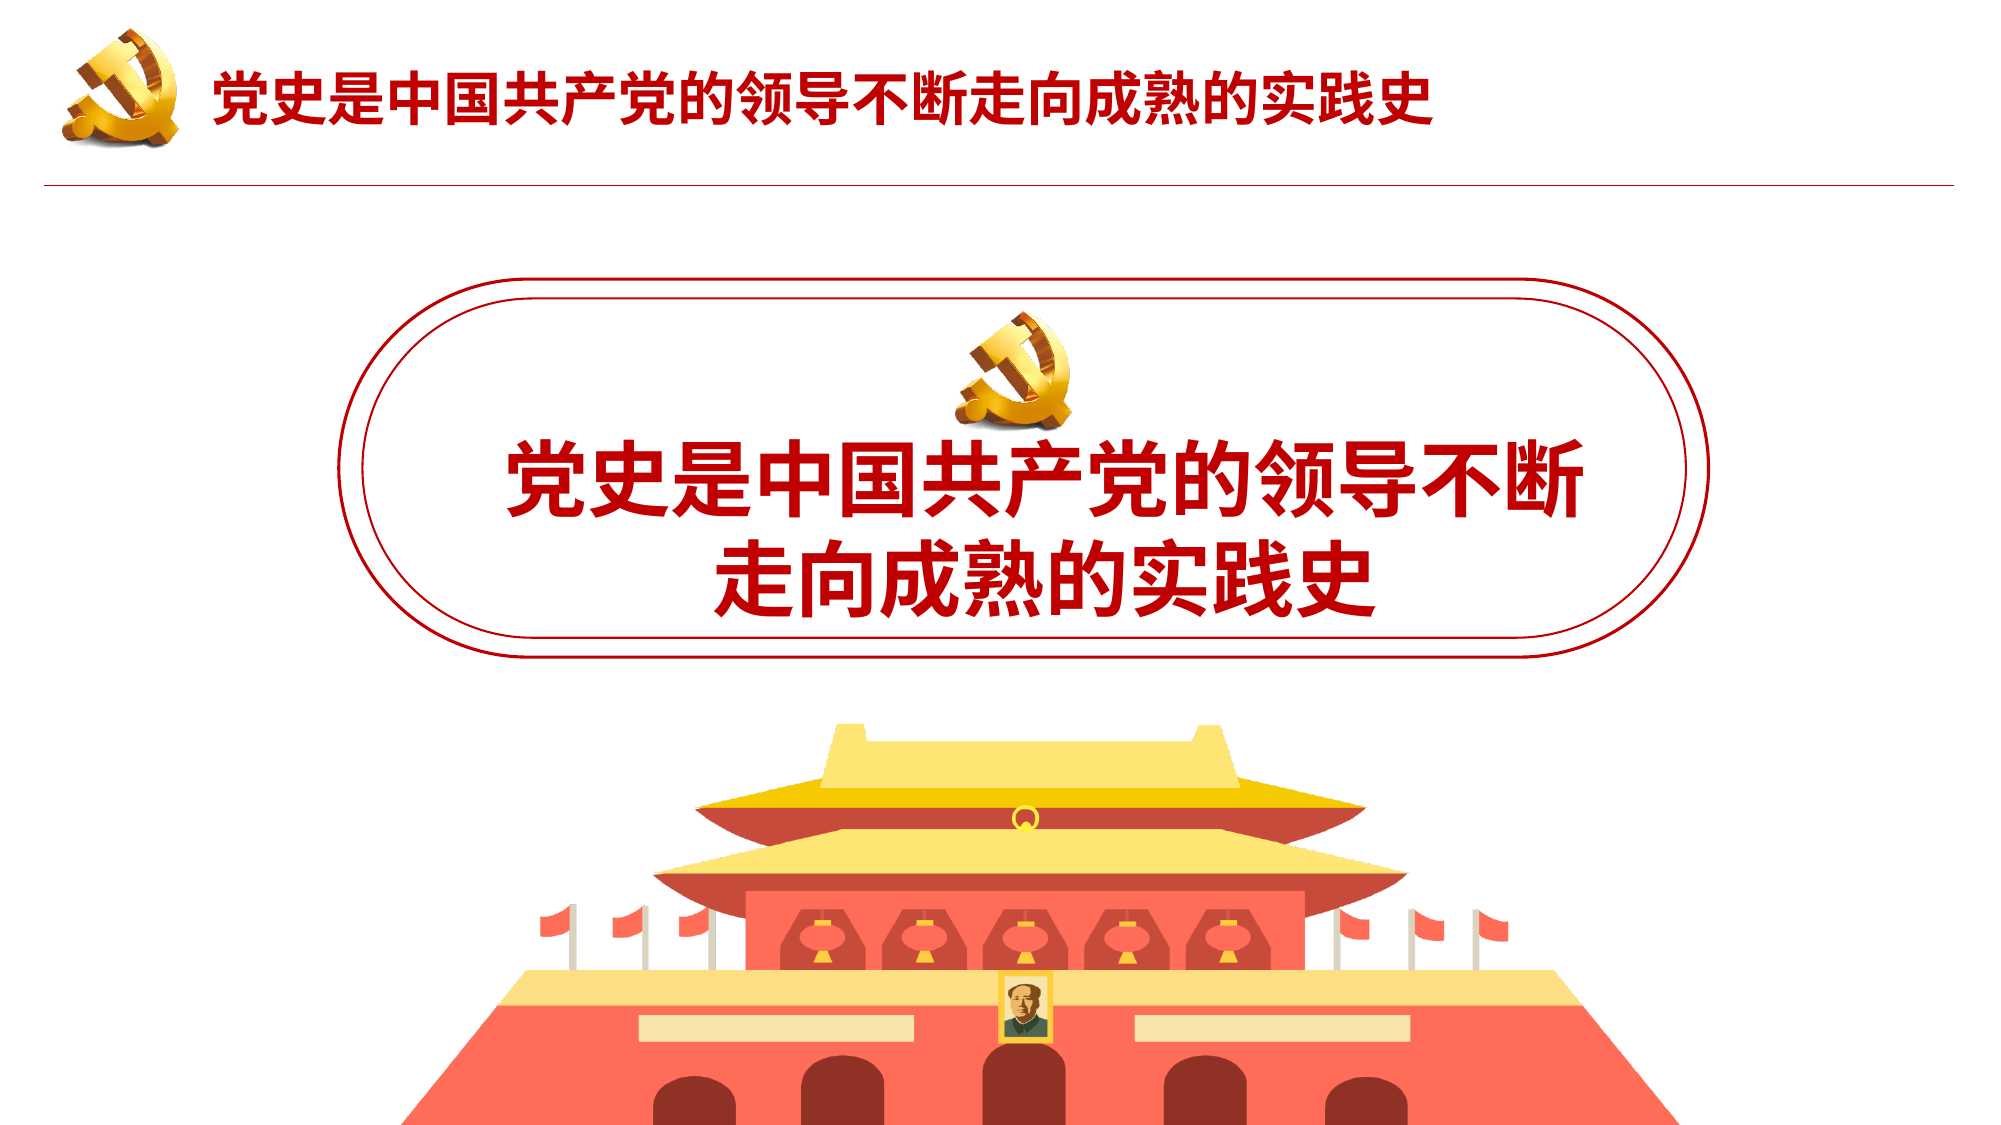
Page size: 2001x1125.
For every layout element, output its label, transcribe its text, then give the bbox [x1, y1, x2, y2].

text_box 党史是中国共产党的领导不断走向成熟的实践史 [478, 433, 1613, 621]
picture [59, 28, 179, 151]
text_box [337, 278, 1710, 659]
picture [952, 311, 1072, 434]
text_box [361, 297, 1687, 639]
picture [257, 716, 1890, 1125]
